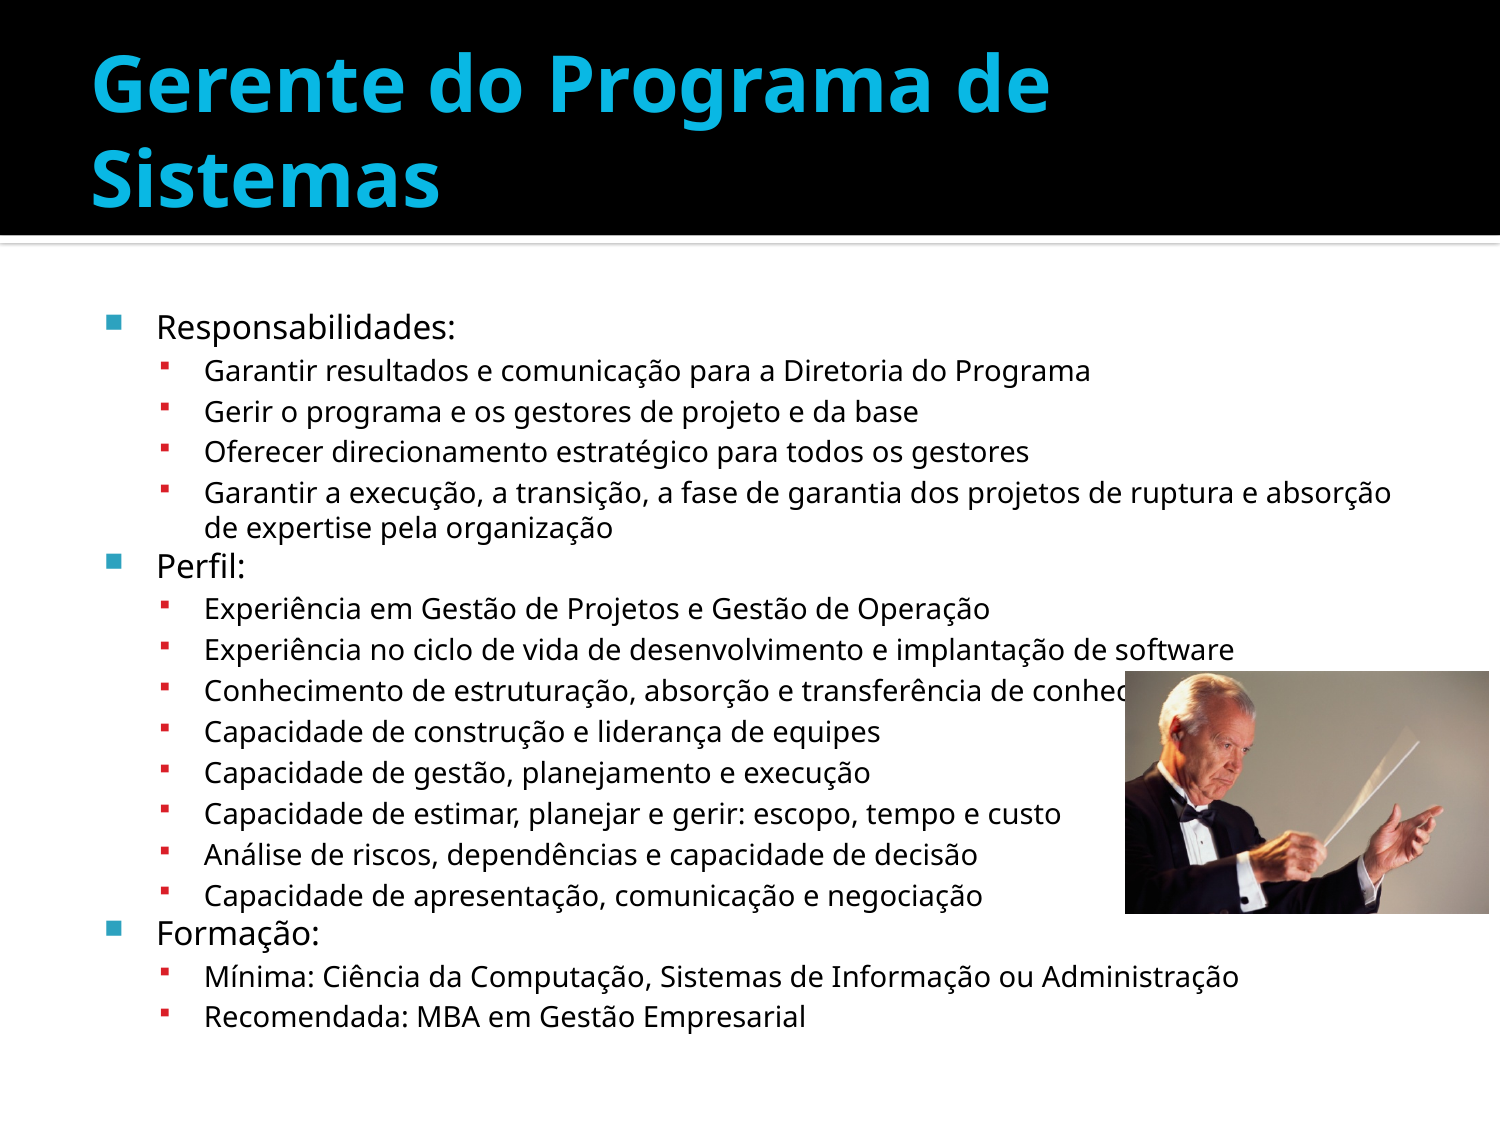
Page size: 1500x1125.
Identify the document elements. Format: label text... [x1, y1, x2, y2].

title Gerente do Programa de Sistemas [75, 25, 1425, 231]
list Responsabilidades: Garantir resultados e comunicação para a Diretoria do Programa Gerir o programa e os gestores de projeto e da base Oferecer direcionamento estratégico para todos os gestores Garantir a execução, a transição, a fase de garantia dos projetos de ruptura e absorção de expertise pela organização Perfil: Experiência em Gestão de Projetos e Gestão de Operação Experiência no ciclo de vida de desenvolvimento e implantação de software Conhecimento de estruturação, absorção e transferência de conhecimento Capacidade de construção e liderança de equipes Capacidade de gestão, planejamento e execução Capacidade de estimar, planejar e gerir: escopo, tempo e custo Análise de riscos, dependências e capacidade de decisão Capacidade de apresentação, comunicação e negociação Formação: Mínima: Ciência da Computação, Sistemas de Informação ou Administração Recomendada: MBA em Gestão Empresarial [75, 291, 1425, 1050]
picture [1124, 671, 1489, 914]
